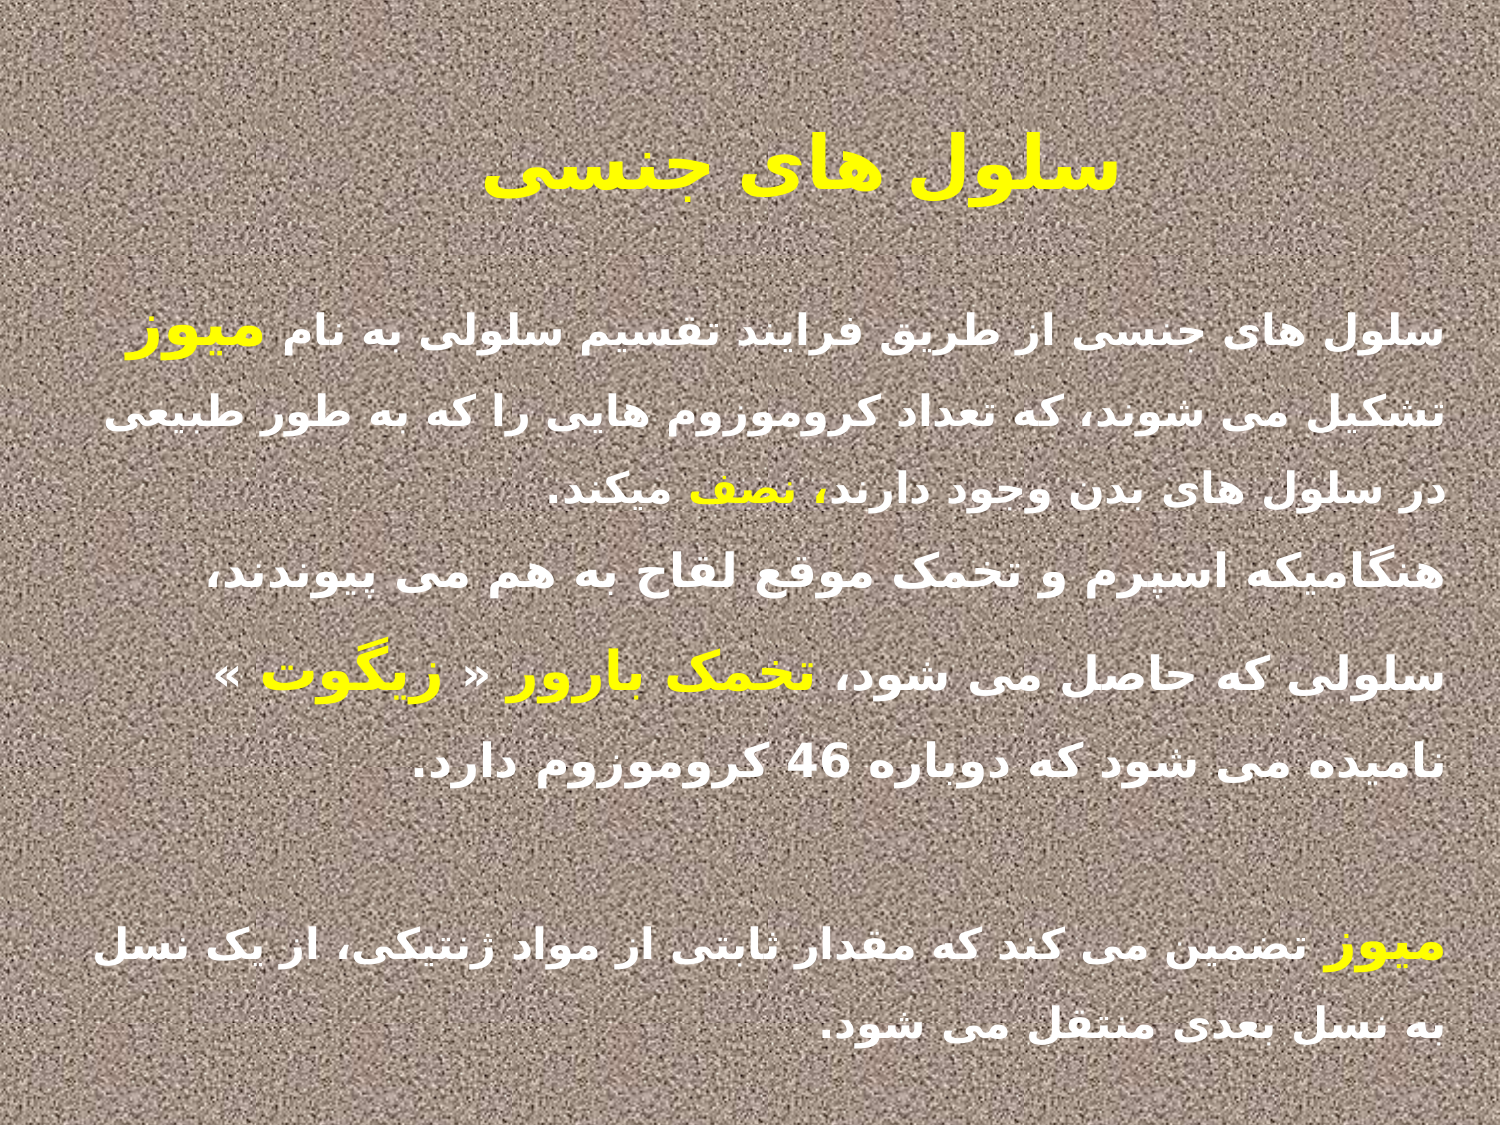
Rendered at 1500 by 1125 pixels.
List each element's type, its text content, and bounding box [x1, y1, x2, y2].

picture [0, 0, 1500, 1125]
title سلول های جنسی [437, 24, 1175, 213]
footer www.modirkade.ir [212, 1050, 904, 1095]
slide_number 6 [1417, 1068, 1494, 1114]
list سلول های جنسی از طریق فرایند تقسیم سلولی به نام میوز تشکیل می شوند، که تعداد کروموزوم هایی را که به طور طبیعی در سلول های بدن وجود دارند، نصف میکند. هنگامیکه اسپرم و تخمک موقع لقاح به هم می پیوندند، سلولی که حاصل می شود، تخمک بارور « زیگوت » نامیده می شود که دوباره 46 کروموزوم دارد. میوز تضمین می کند که مقدار ثابتی از مواد ژنتیکی، از یک نسل به نسل بعدی منتقل می شود. [62, 237, 1463, 1055]
